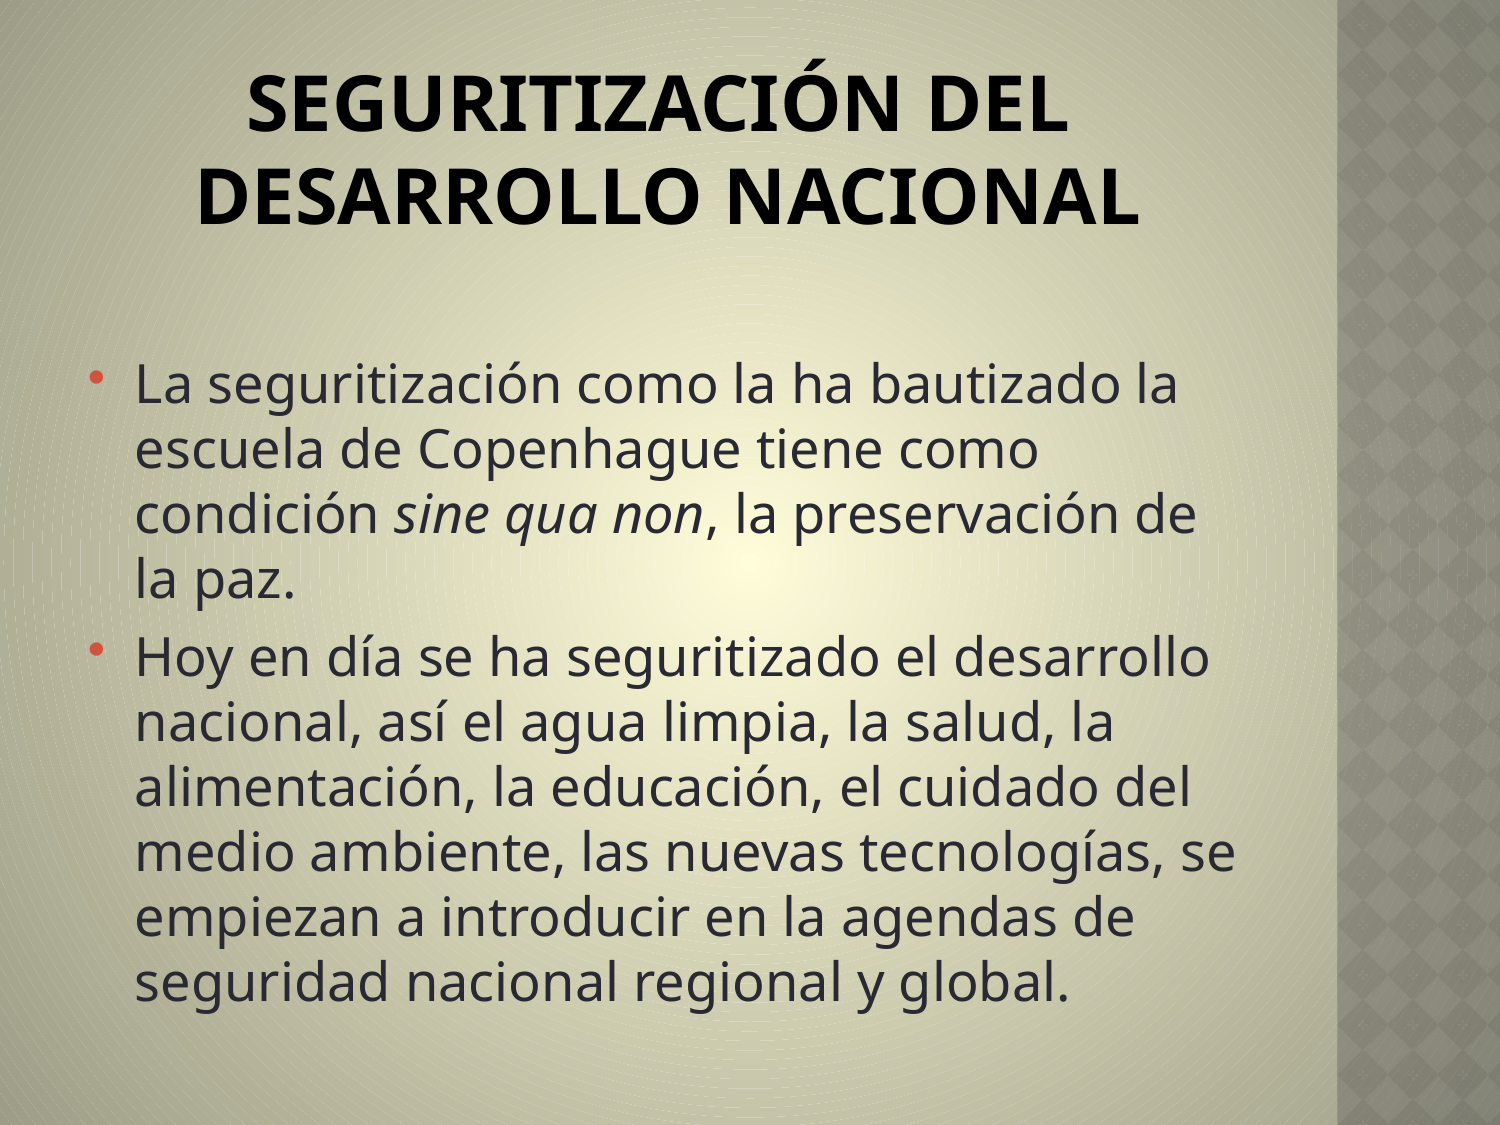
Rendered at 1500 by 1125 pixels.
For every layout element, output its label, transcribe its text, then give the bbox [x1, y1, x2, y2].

title Seguritización del desarrollo nacional [75, 52, 1263, 240]
list La seguritización como la ha bautizado la escuela de Copenhague tiene como condición sine qua non, la preservación de la paz. Hoy en día se ha seguritizado el desarrollo nacional, así el agua limpia, la salud, la alimentación, la educación, el cuidado del medio ambiente, las nuevas tecnologías, se empiezan a introducir en la agendas de seguridad nacional regional y global. [75, 264, 1263, 1059]
